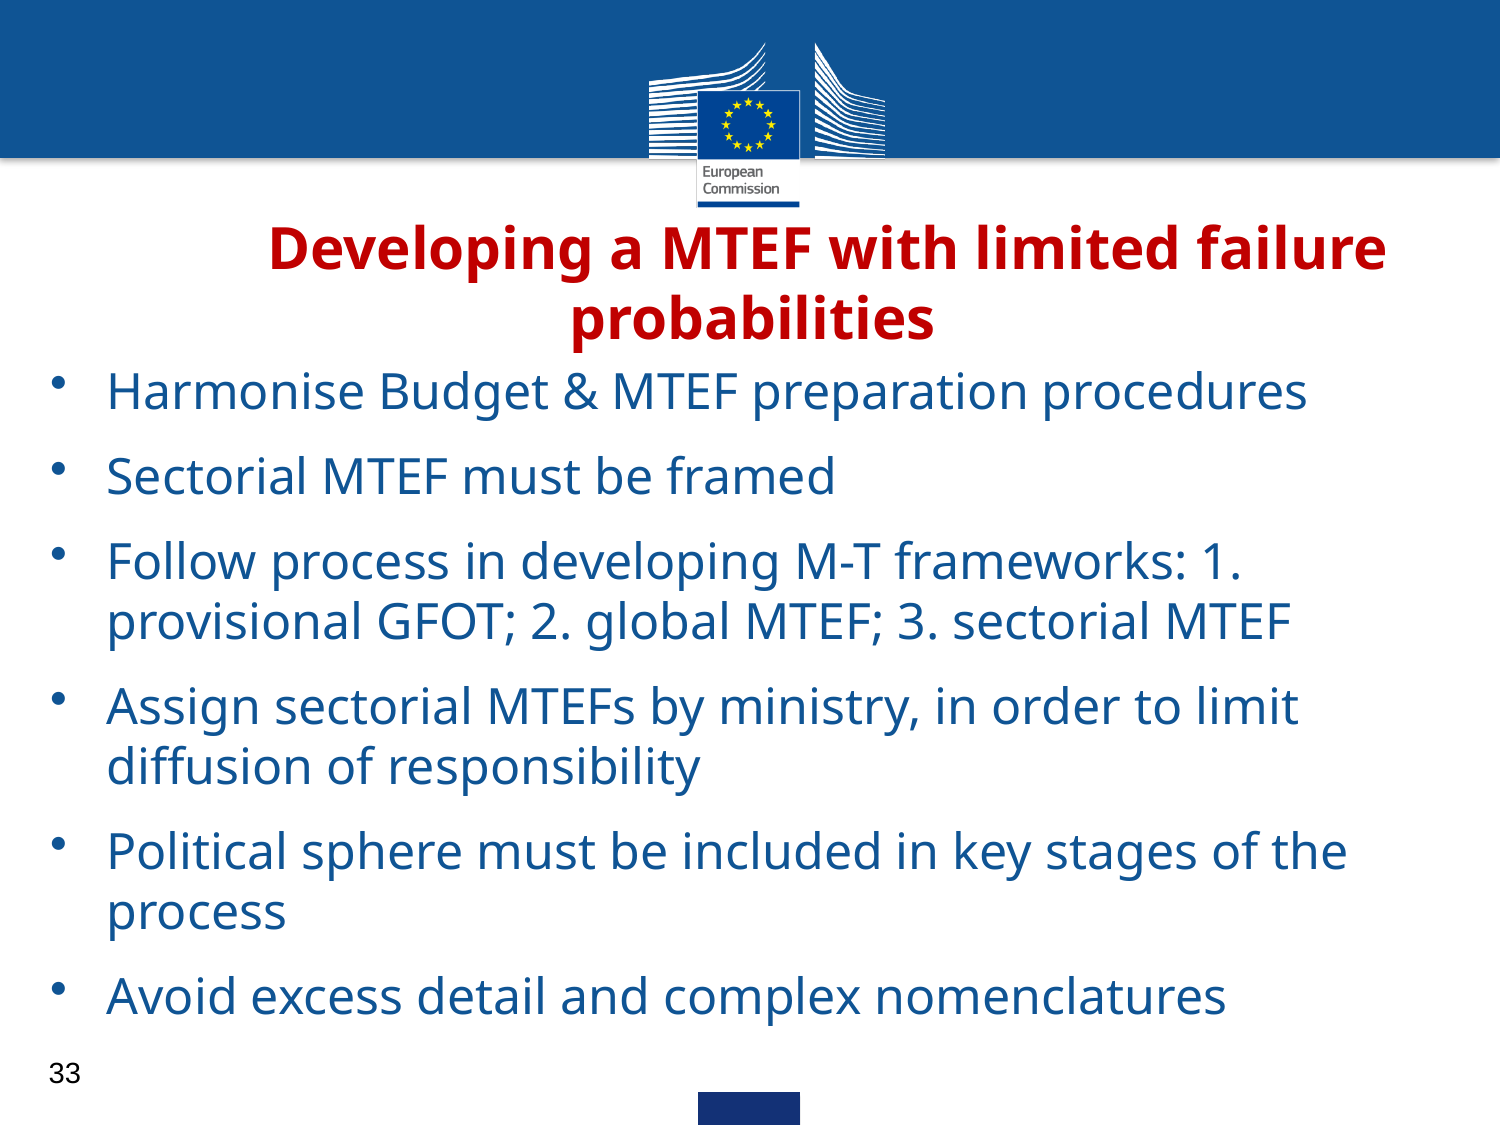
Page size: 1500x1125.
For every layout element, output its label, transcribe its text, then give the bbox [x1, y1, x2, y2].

slide_number 33 [0, 1046, 97, 1125]
title Developing a MTEF with limited failure probabilities [70, 187, 1436, 351]
list Harmonise Budget & MTEF preparation procedures Sectorial MTEF must be framed Follow process in developing M-T frameworks: 1. provisional GFOT; 2. global MTEF; 3. sectorial MTEF Assign sectorial MTEFs by ministry, in order to limit diffusion of responsibility Political sphere must be included in key stages of the process Avoid excess detail and complex nomenclatures [35, 351, 1442, 1072]
picture [649, 42, 885, 187]
